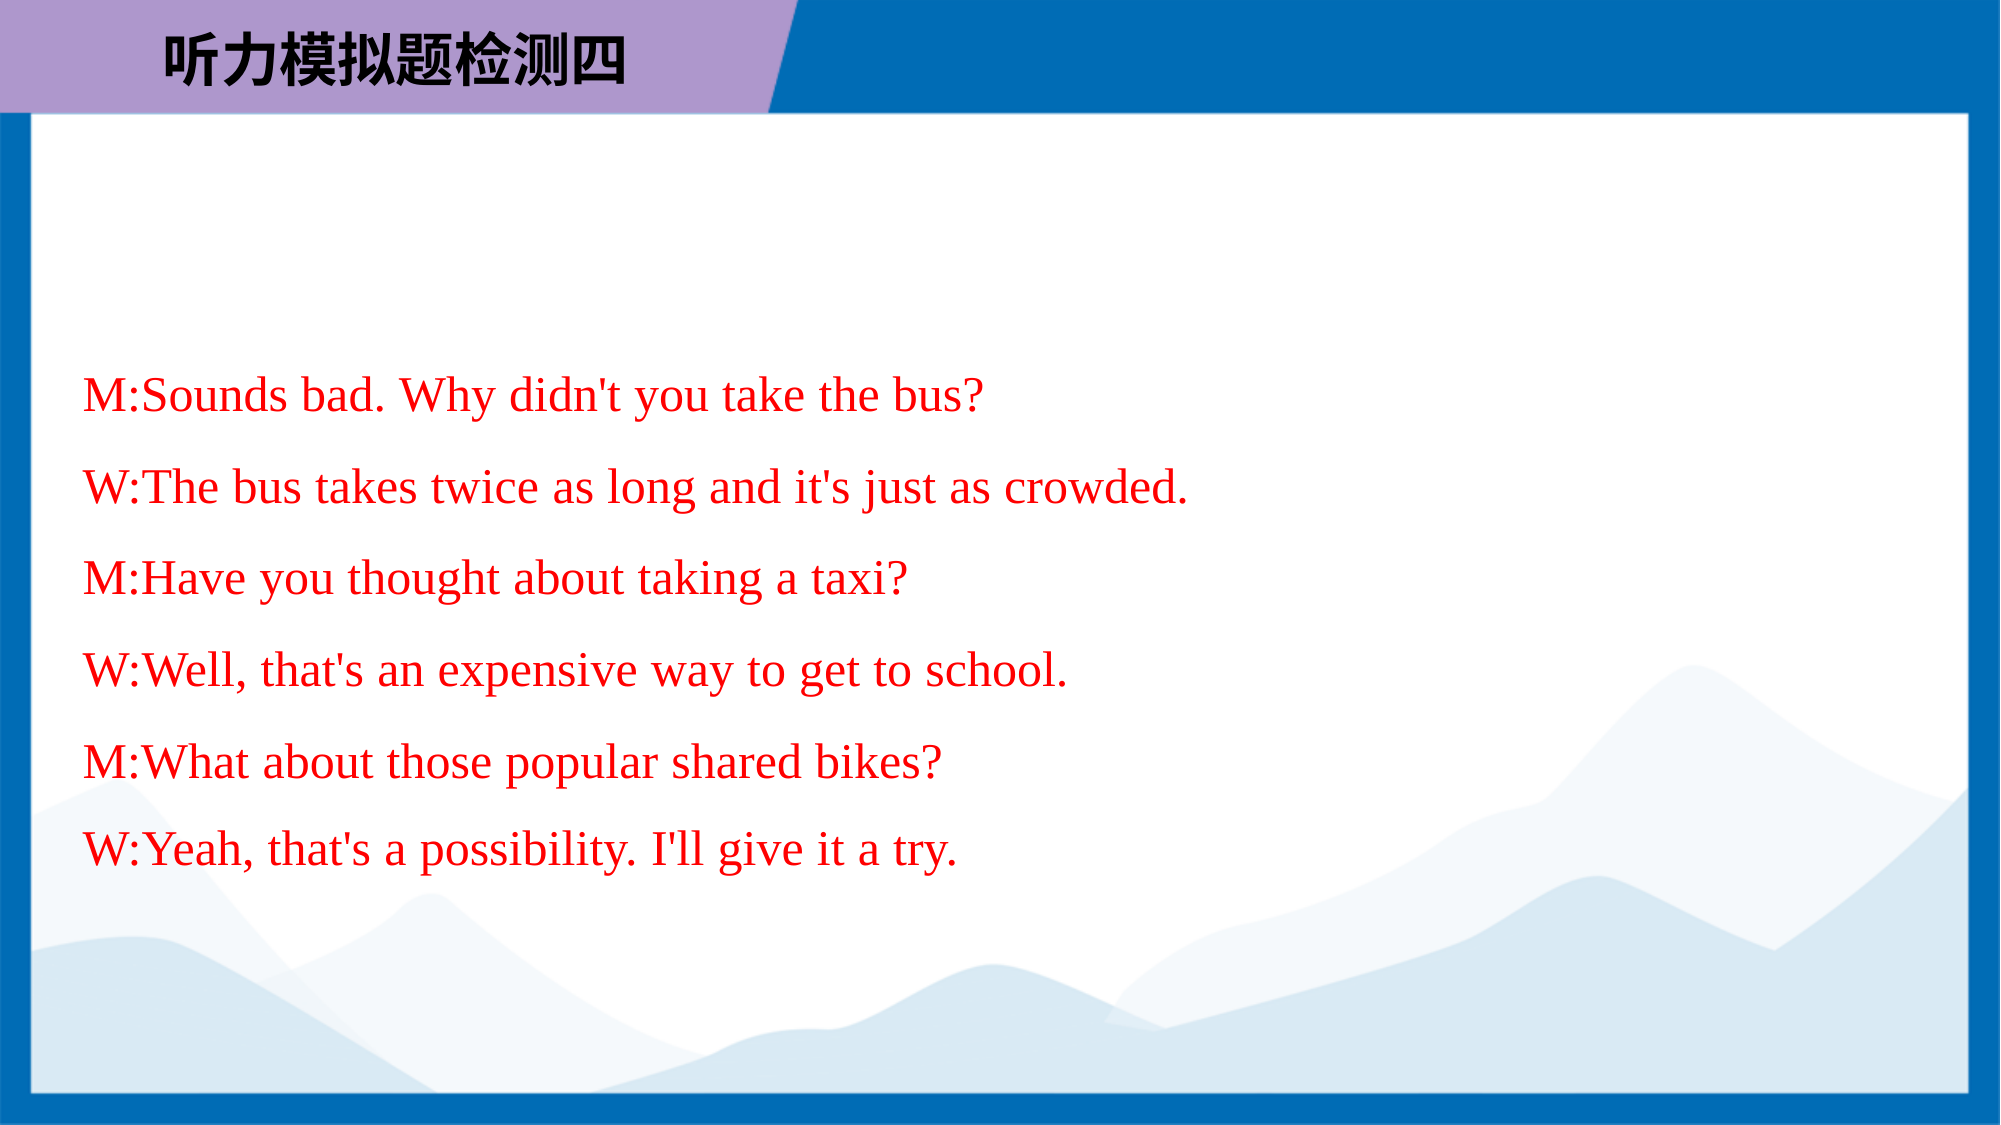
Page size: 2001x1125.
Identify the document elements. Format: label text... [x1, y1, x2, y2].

text_box M:Sounds bad. Why didn't you take the bus? W:The bus takes twice as long and it's just as crowded. M:Have you thought about taking a taxi? W:Well, that's an expensive way to get to school. M:What about those popular shared bikes? W:Yeah, that's a possibility. I'll give it a try. [82, 329, 1917, 866]
picture [0, 0, 2000, 1125]
